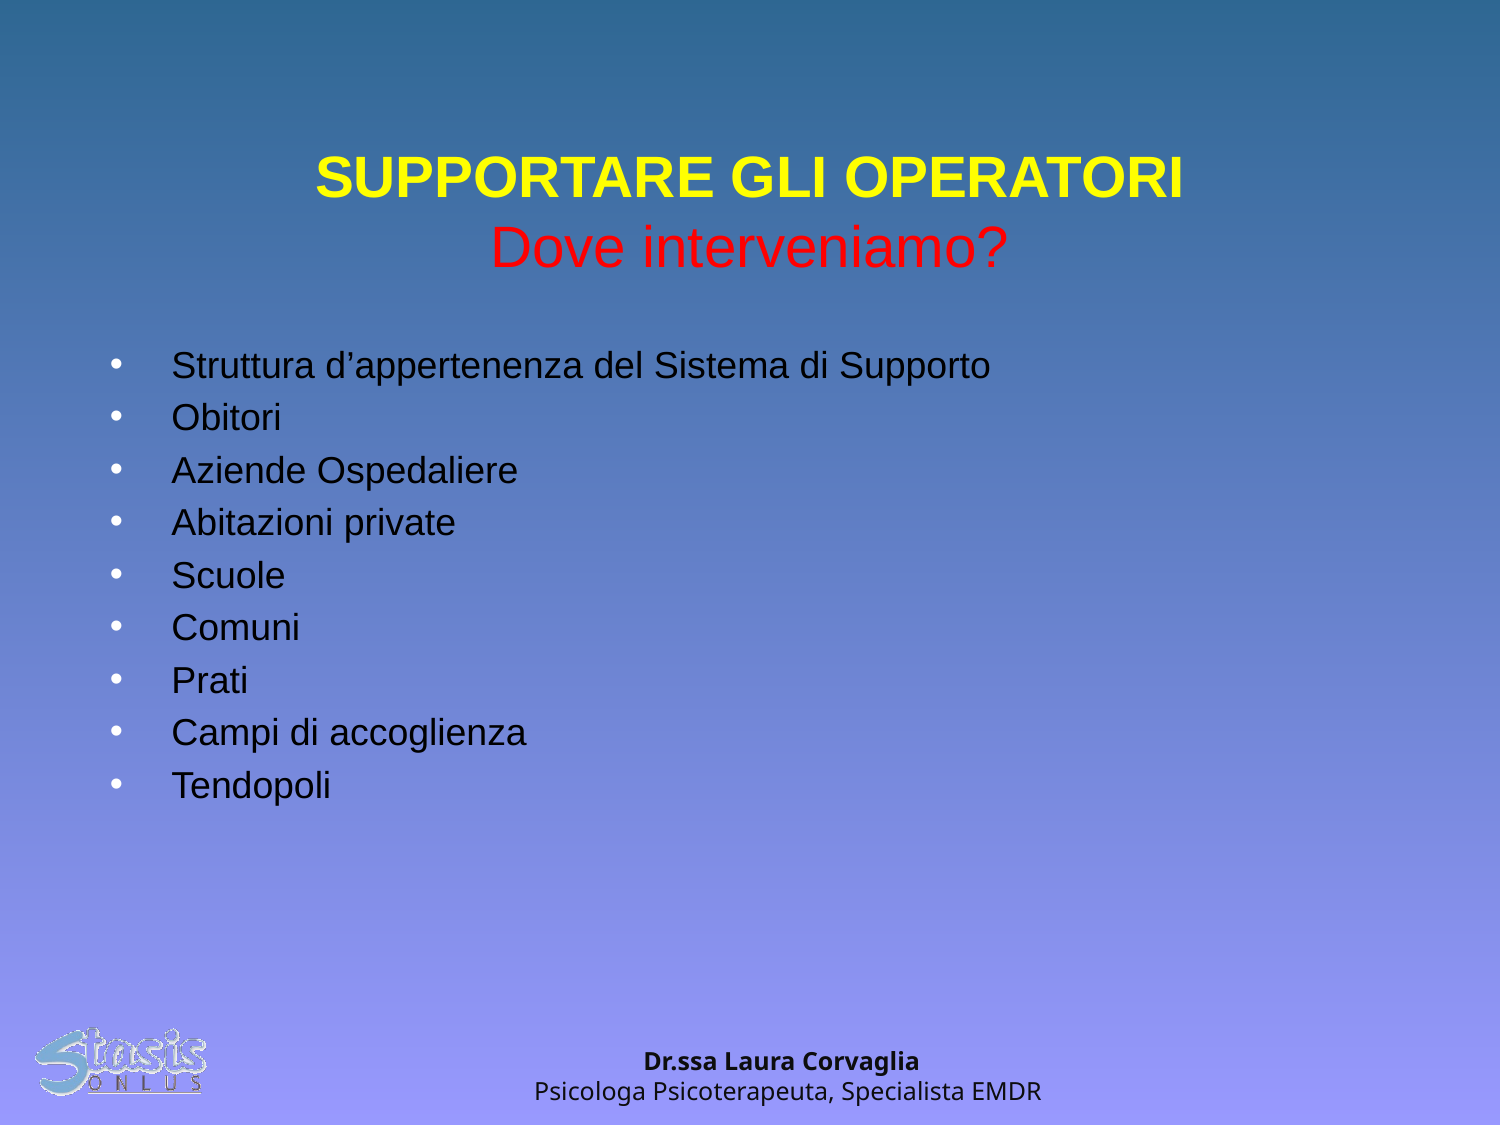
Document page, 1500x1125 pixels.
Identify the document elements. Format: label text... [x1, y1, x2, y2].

title SUPPORTARE GLI OPERATORI Dove interveniamo? [75, 115, 1425, 303]
text_box Dr.ssa Laura Corvaglia Psicologa Psicoterapeuta, Specialista EMDR [396, 1022, 1167, 1125]
list Struttura d’appertenenza del Sistema di Supporto Obitori Aziende Ospedaliere Abitazioni private Scuole Comuni Prati Campi di accoglienza Tendopoli [94, 333, 1445, 1054]
picture [24, 981, 227, 1125]
